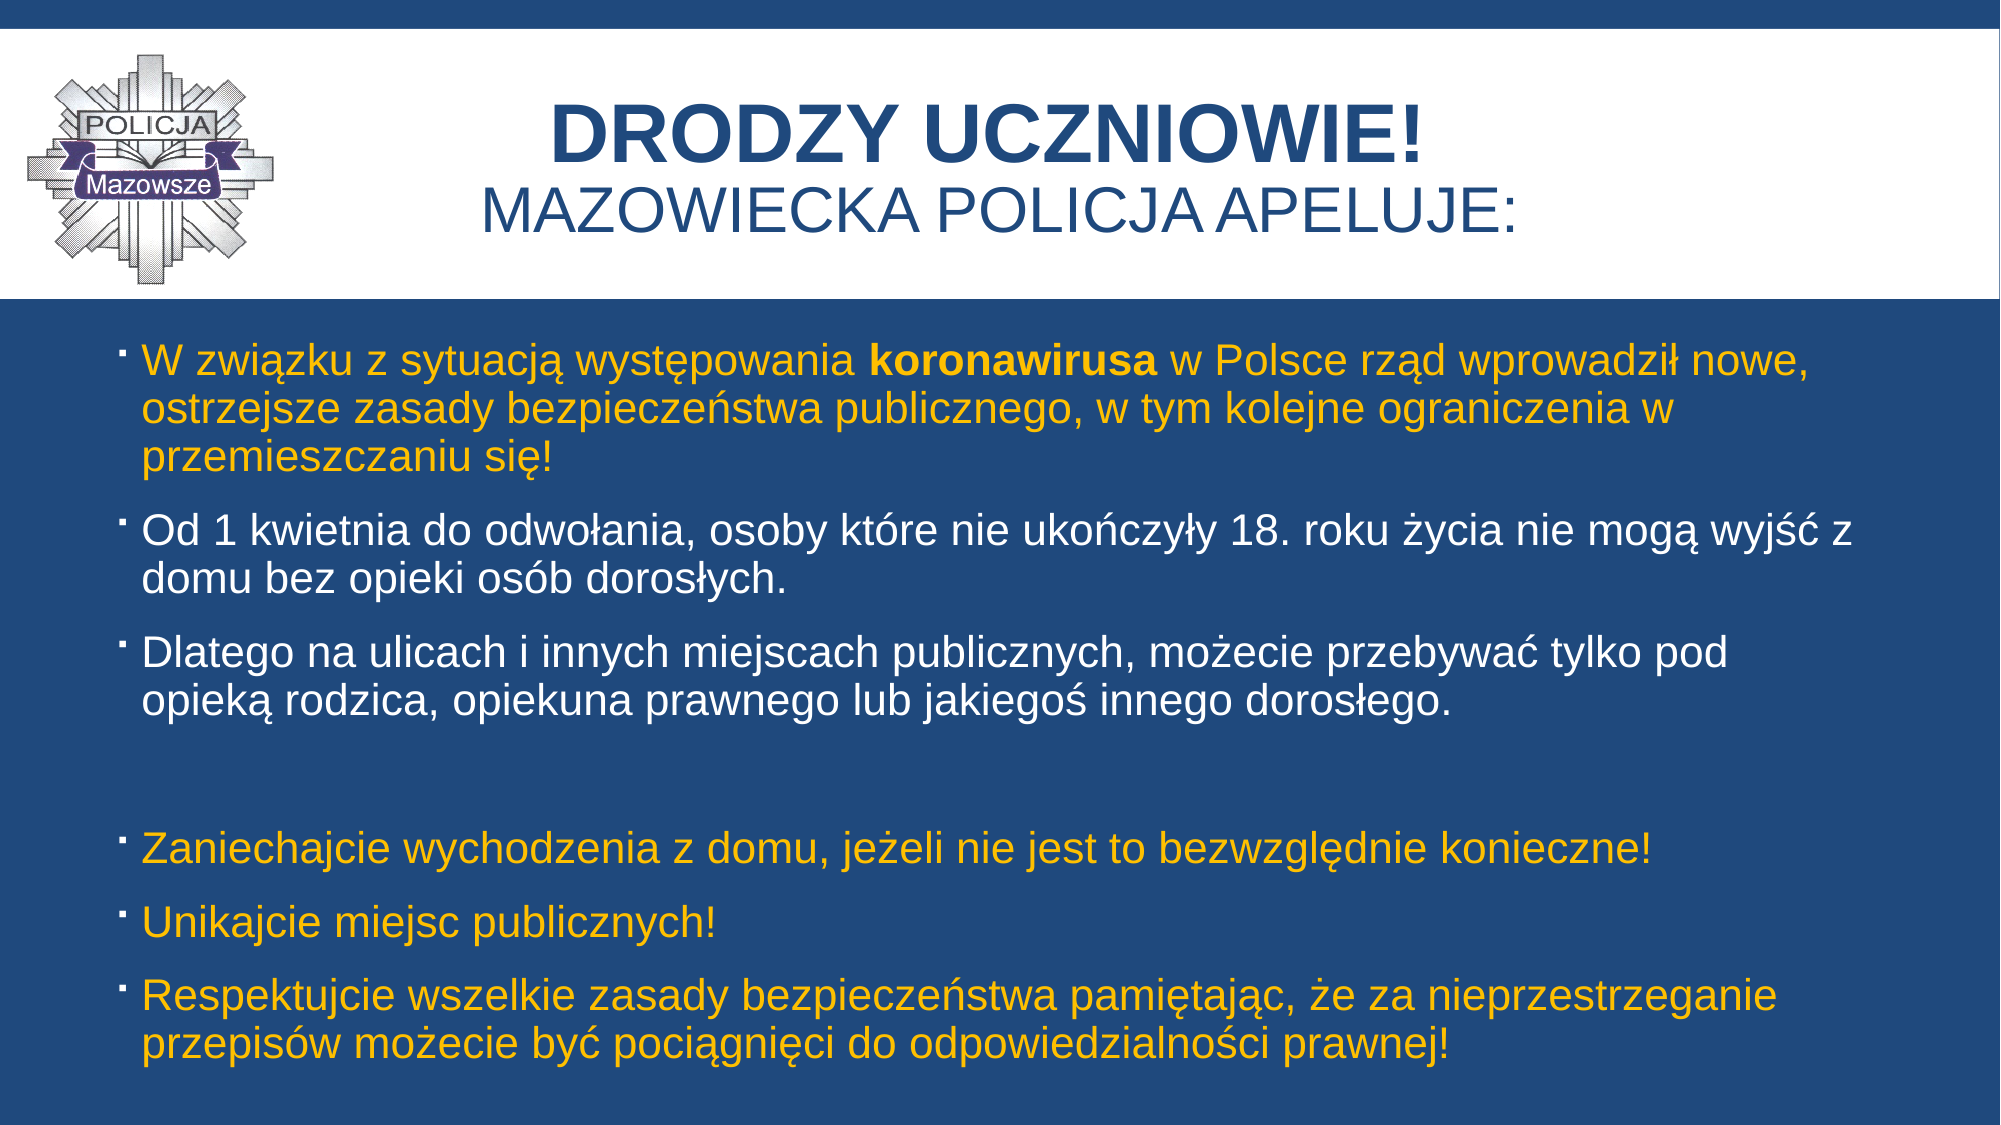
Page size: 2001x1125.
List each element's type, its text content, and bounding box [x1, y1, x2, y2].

title Drodzy uczniowie! Mazowiecka Policja apeluje: [304, 46, 1803, 295]
list W związku z sytuacją występowania koronawirusa w Polsce rząd wprowadził nowe, ostrzejsze zasady bezpieczeństwa publicznego, w tym kolejne ograniczenia w przemieszczaniu się! Od 1 kwietnia do odwołania, osoby które nie ukończyły 18. roku życia nie mogą wyjść z domu bez opieki osób dorosłych. Dlatego na ulicach i innych miejscach publicznych, możecie przebywać tylko pod opieką rodzica, opiekuna prawnego lub jakiegoś innego dorosłego. Zaniechajcie wychodzenia z domu, jeżeli nie jest to bezwzględnie konieczne! Unikajcie miejsc publicznych! Respektujcie wszelkie zasady bezpieczeństwa pamiętając, że za nieprzestrzeganie przepisów możecie być pociągnięci do odpowiedzialności prawnej! [97, 329, 1878, 1082]
picture [4, 30, 298, 295]
